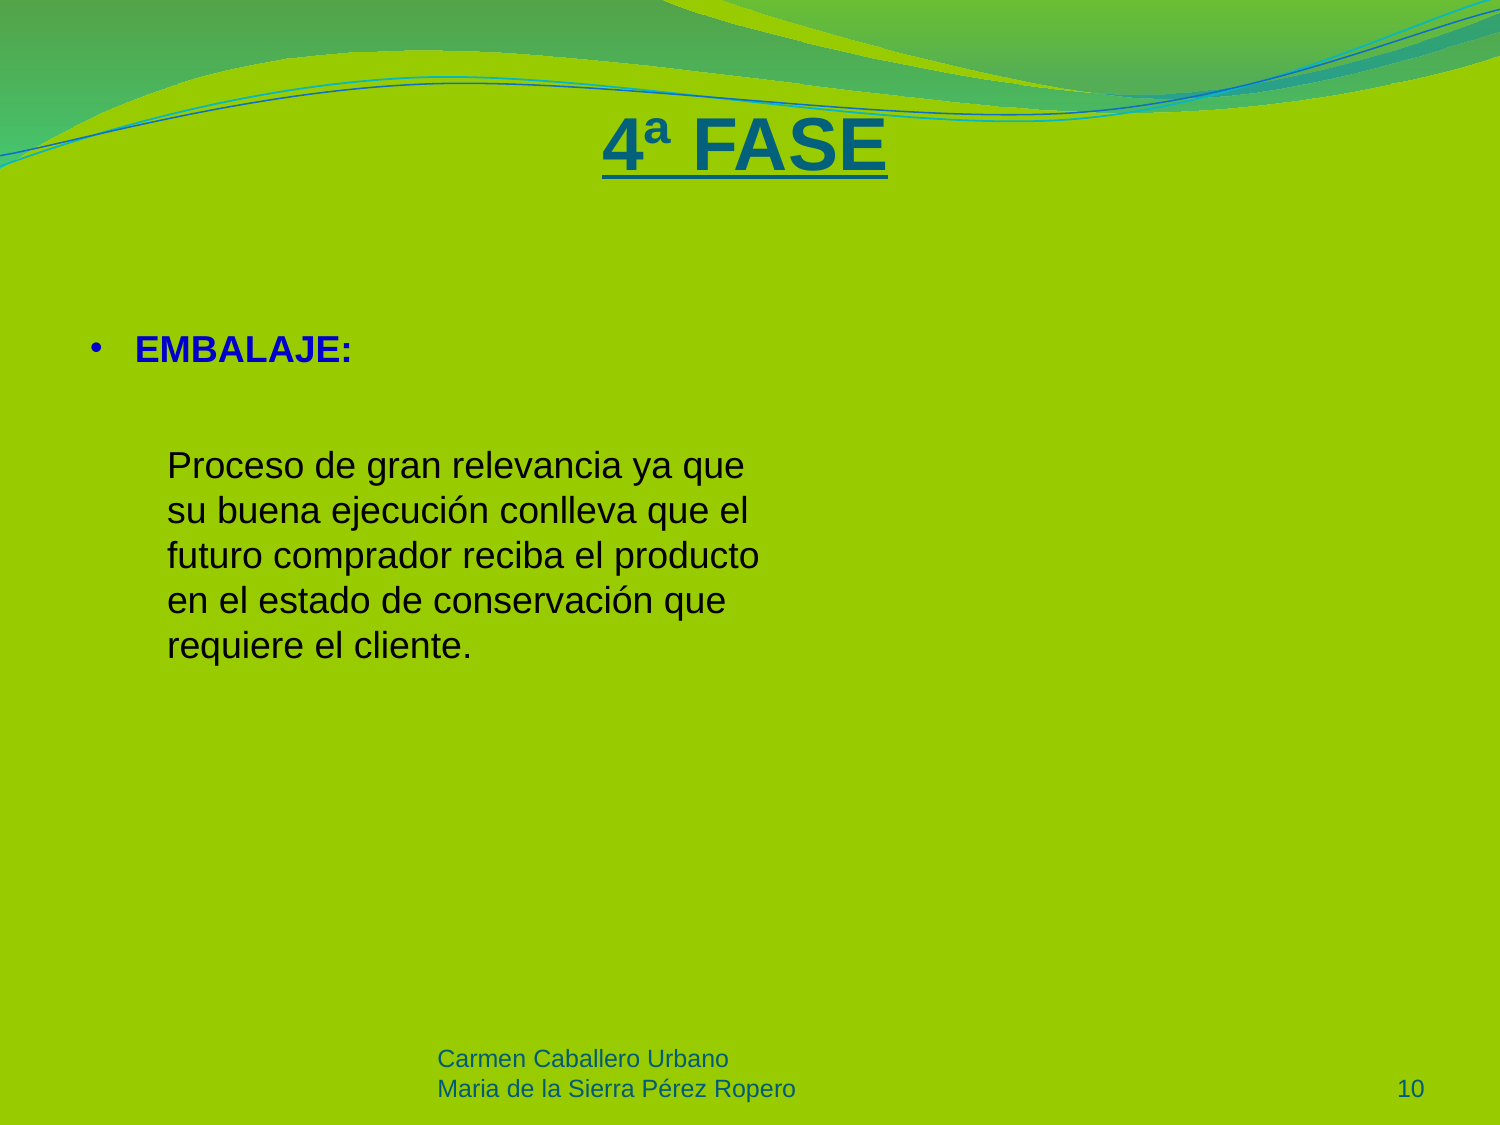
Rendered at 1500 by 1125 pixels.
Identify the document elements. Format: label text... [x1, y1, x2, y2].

footer Carmen Caballero Urbano Maria de la Sierra Pérez Ropero [437, 1042, 988, 1103]
slide_number 10 [1299, 1042, 1425, 1103]
title 4ª FASE [70, 70, 1421, 187]
list EMBALAJE: [74, 317, 1426, 1038]
text_box Proceso de gran relevancia ya que su buena ejecución conlleva que el futuro comprador reciba el producto en el estado de conservación que requiere el cliente. [152, 433, 786, 674]
